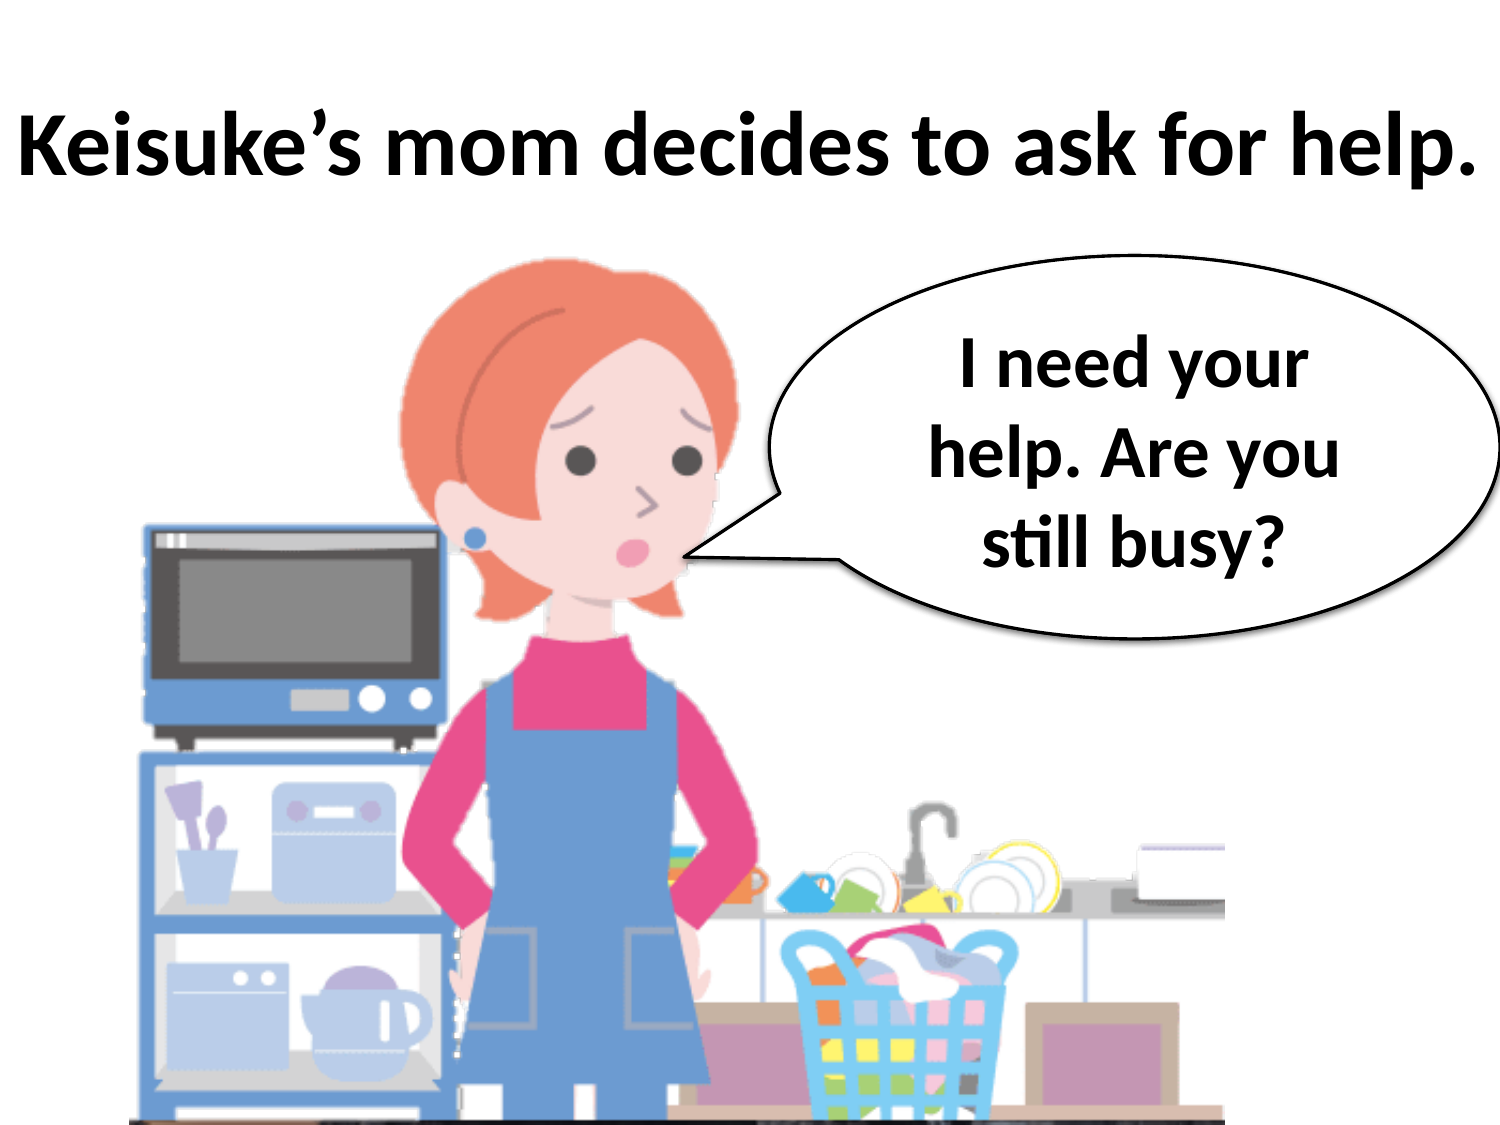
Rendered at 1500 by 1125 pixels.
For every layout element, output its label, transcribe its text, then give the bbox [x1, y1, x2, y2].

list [0, 219, 1500, 1125]
title Keisuke’s mom decides to ask for help. [0, 45, 1500, 219]
